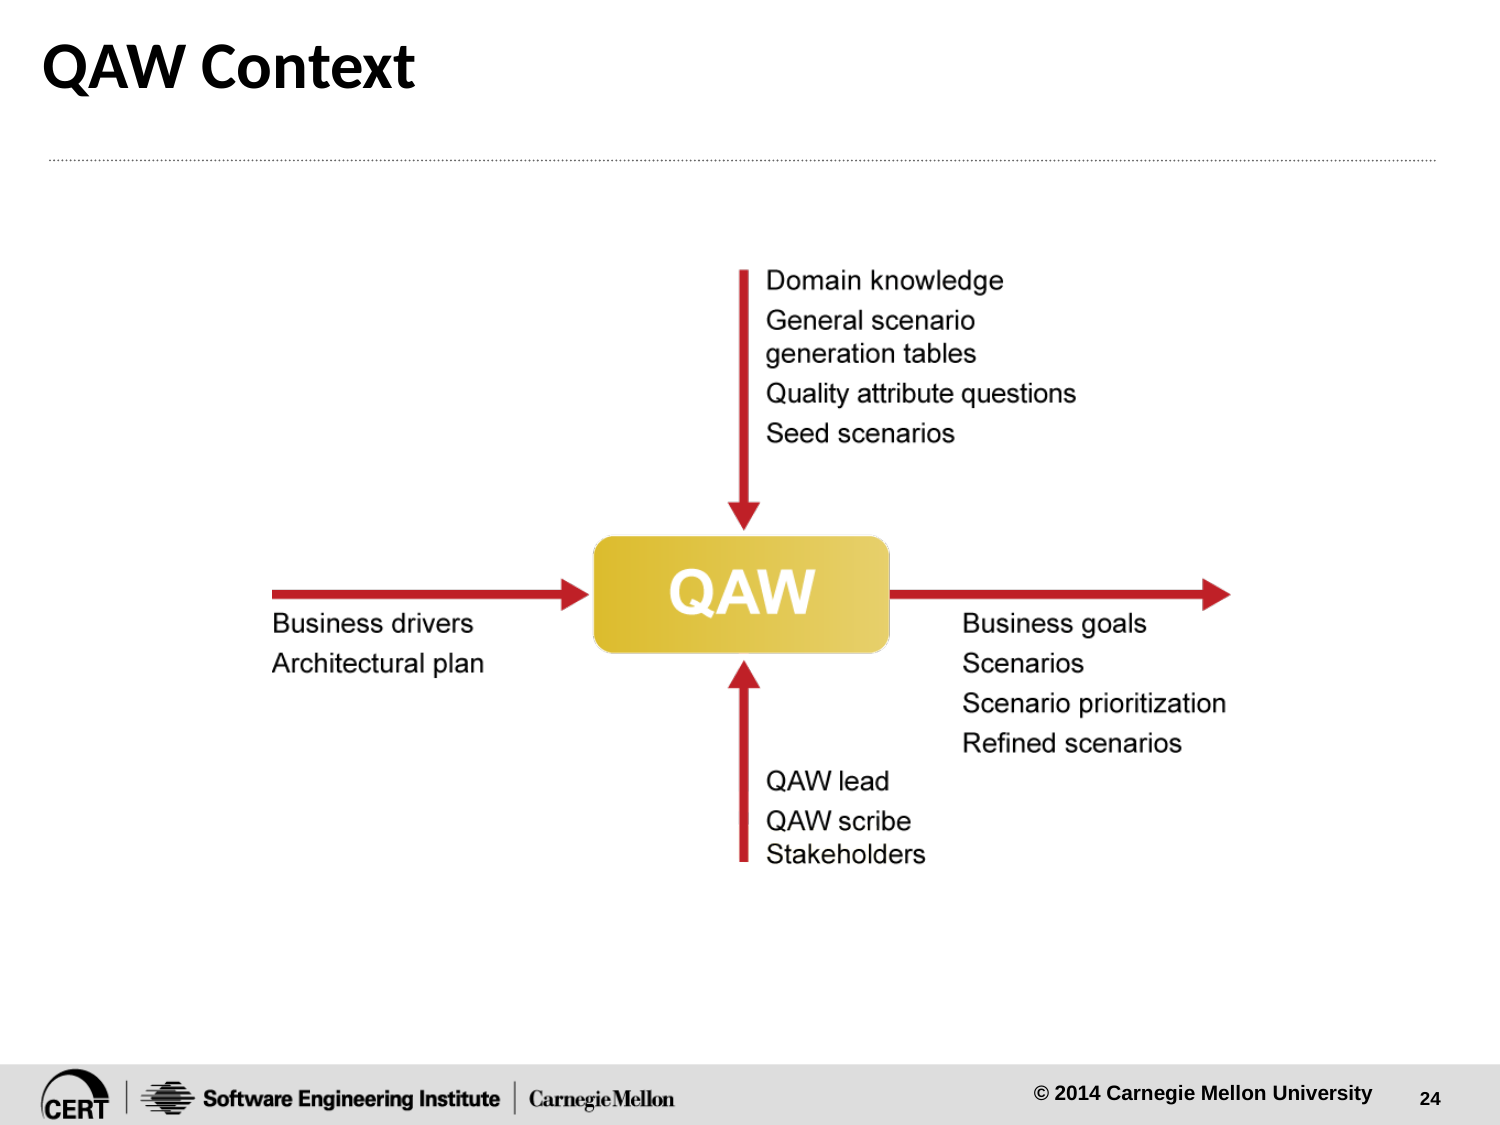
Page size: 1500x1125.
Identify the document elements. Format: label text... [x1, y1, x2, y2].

title QAW Context [42, 37, 1434, 155]
picture [24, 1065, 688, 1125]
picture [272, 266, 1232, 872]
